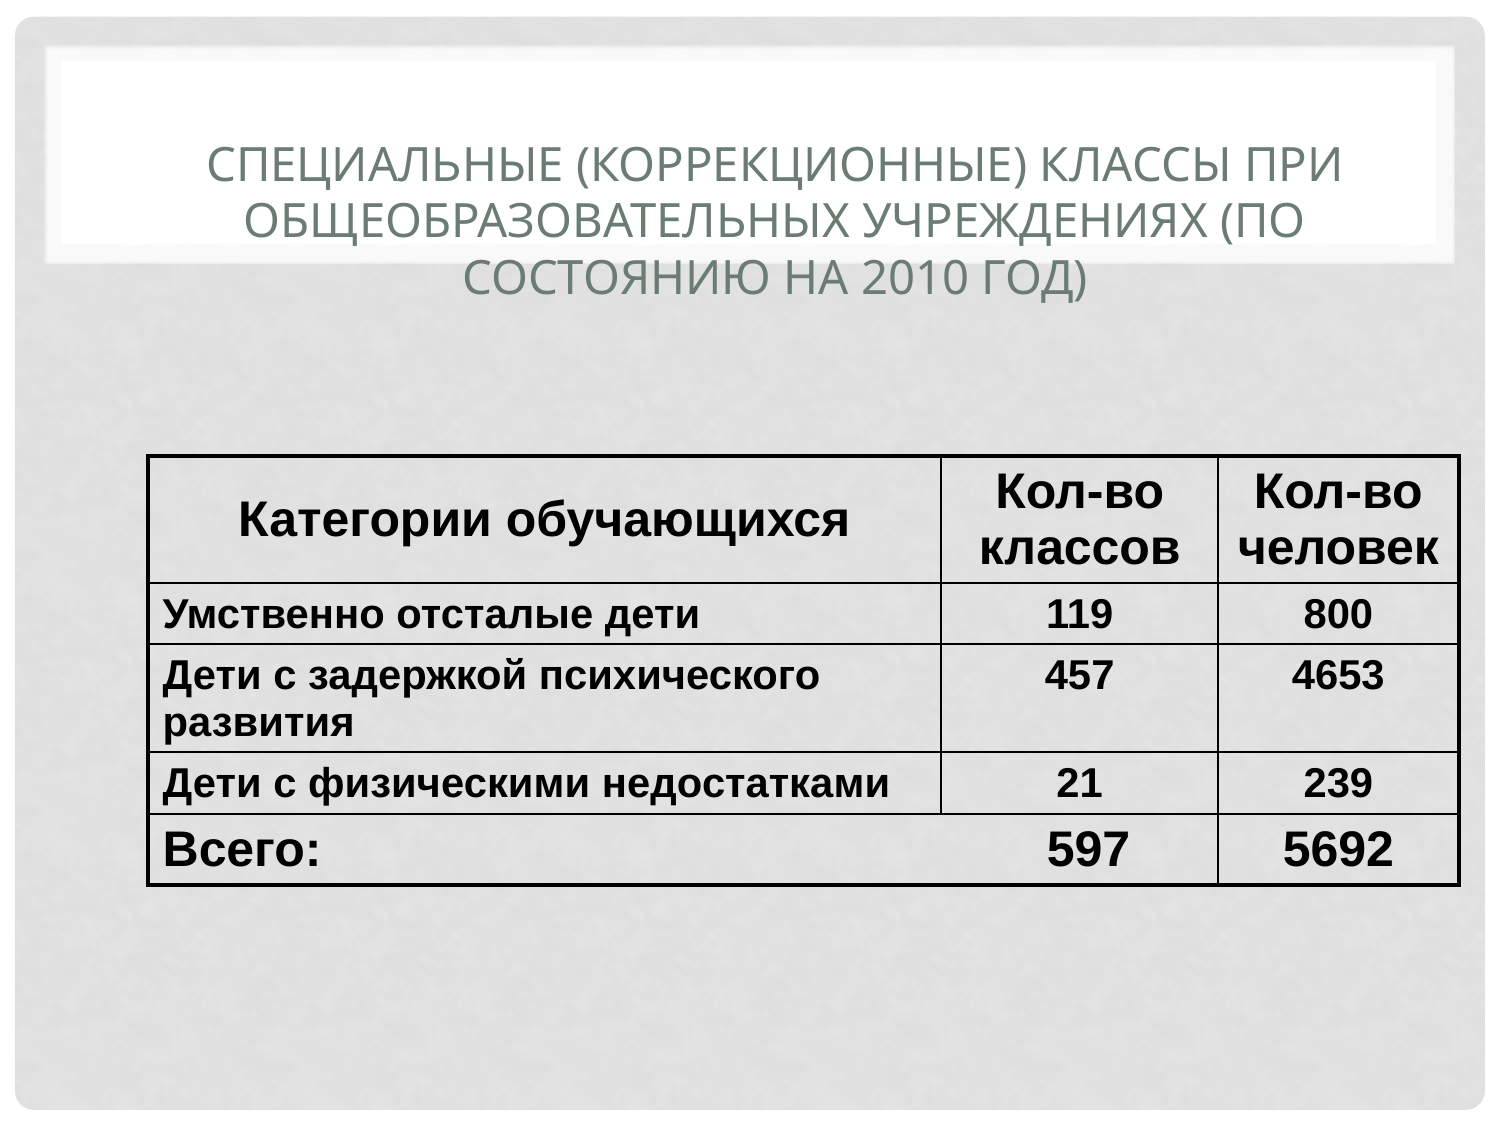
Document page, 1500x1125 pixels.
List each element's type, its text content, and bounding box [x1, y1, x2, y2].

table_cell Дети с физическими недостатками [150, 753, 940, 813]
table_cell 239 [1219, 753, 1457, 813]
table_cell 5692 [1219, 815, 1457, 883]
table_cell Всего: 597 [150, 815, 1217, 883]
table_header Кол-во классов [942, 458, 1217, 582]
table_cell 4653 [1219, 645, 1457, 751]
table_header Кол-во человек [1219, 458, 1457, 582]
table_header Категории обучающихся [150, 458, 940, 582]
table_cell Дети с задержкой психического развития [150, 645, 940, 751]
table_cell 800 [1219, 584, 1457, 643]
table_cell 457 [942, 645, 1217, 751]
table_cell 119 [942, 584, 1217, 643]
table_cell 21 [942, 753, 1217, 813]
table_cell Умственно отсталые дети [150, 584, 940, 643]
title Специальные (коррекционные) классы при общеобразовательных учреждениях (по состоянию на 2010 год) [125, 125, 1425, 313]
